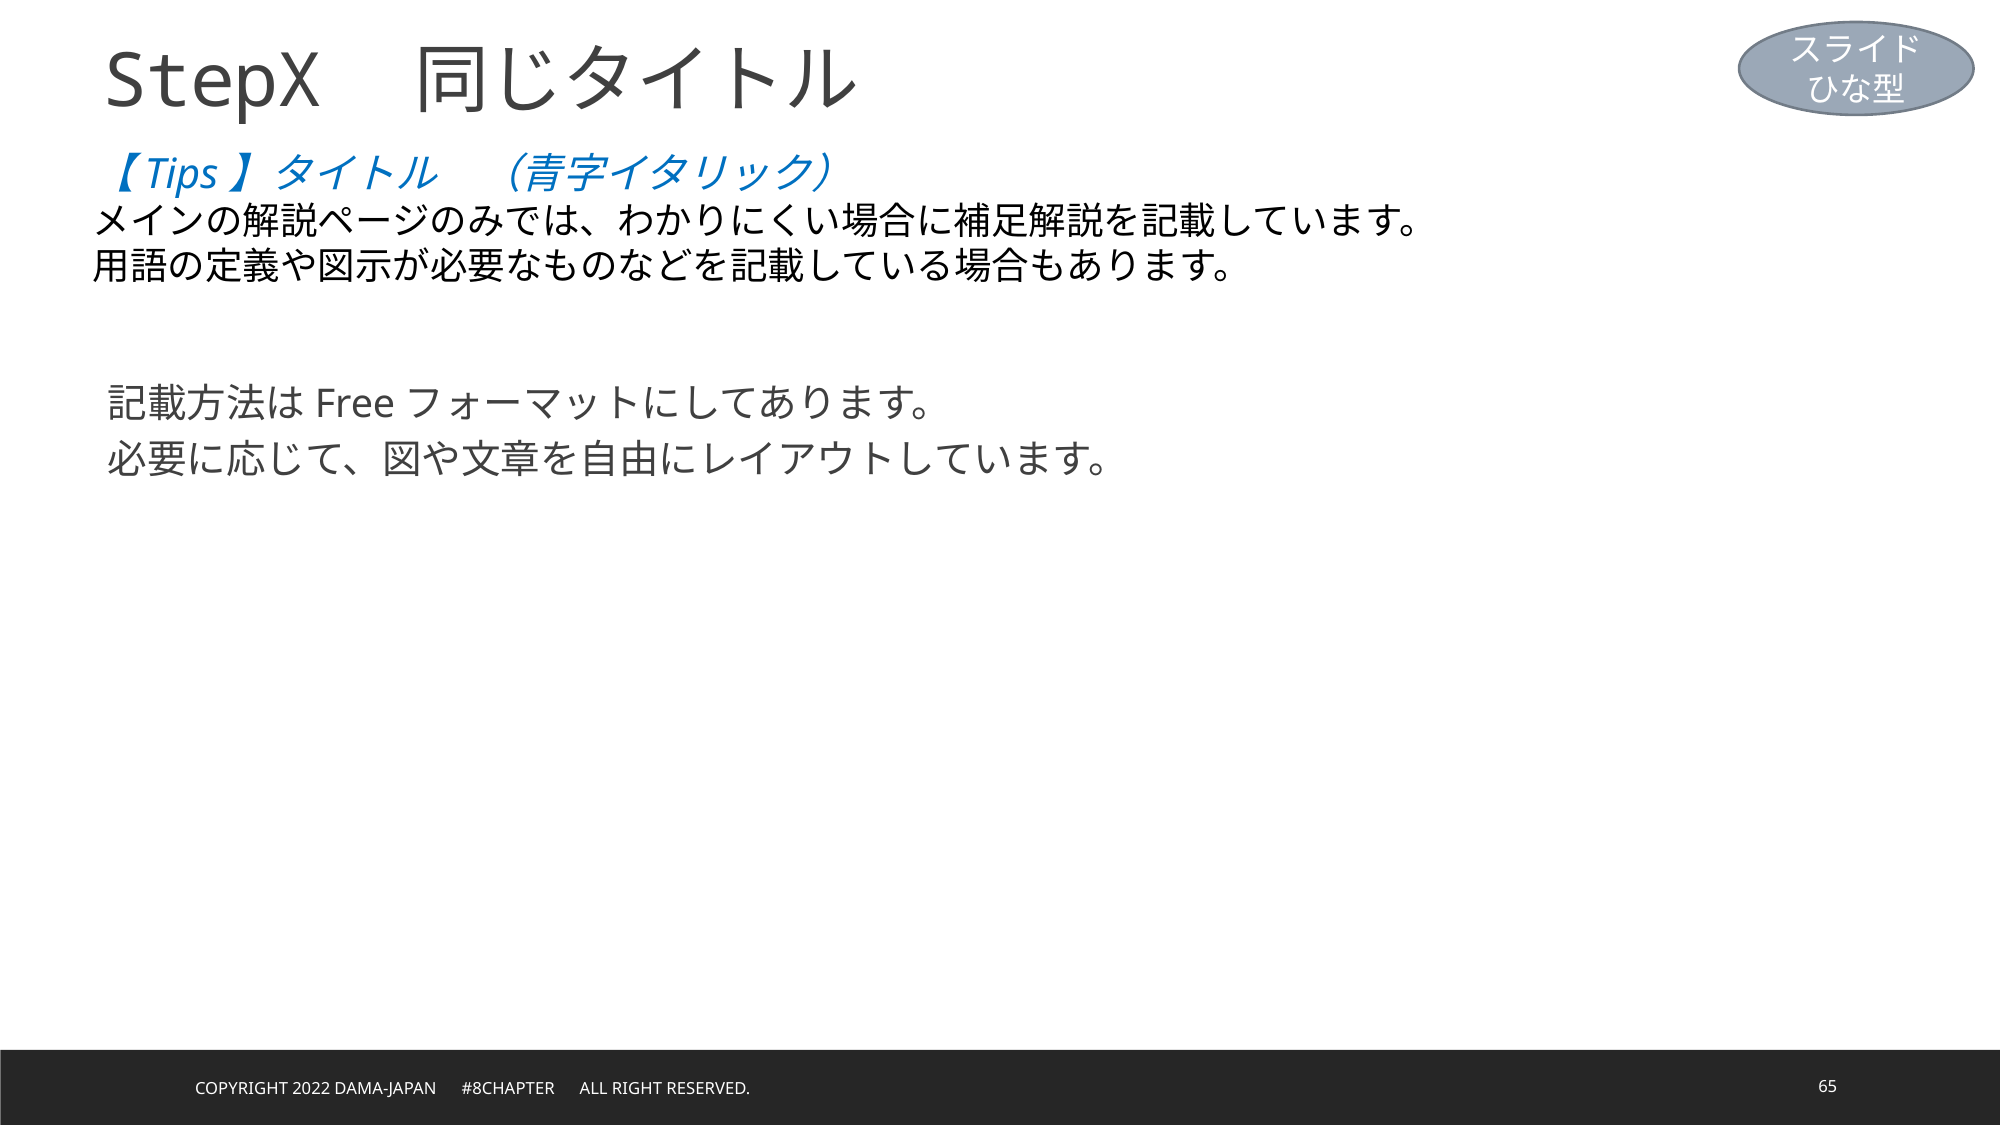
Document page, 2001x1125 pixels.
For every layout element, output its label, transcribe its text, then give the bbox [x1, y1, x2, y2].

text_box スライド ひな型 [1737, 20, 1975, 117]
text_box 記載方法はFreeフォーマットにしてあります。 必要に応じて、図や文章を自由にレイアウトしています。 [78, 365, 1815, 774]
slide_number 65 [1803, 1057, 1932, 1118]
footer Copyright 2022 DAMA-JAPAN #8chapter All right reserved. [180, 1057, 1299, 1118]
text_box StepX 同じタイトル [87, 47, 1830, 130]
text_box 【Tips】タイトル （青字イタリック） メインの解説ページのみでは、わかりにくい場合に補足解説を記載しています。 用語の定義や図示が必要なものなどを記載している場合もあります。 [78, 139, 1922, 295]
